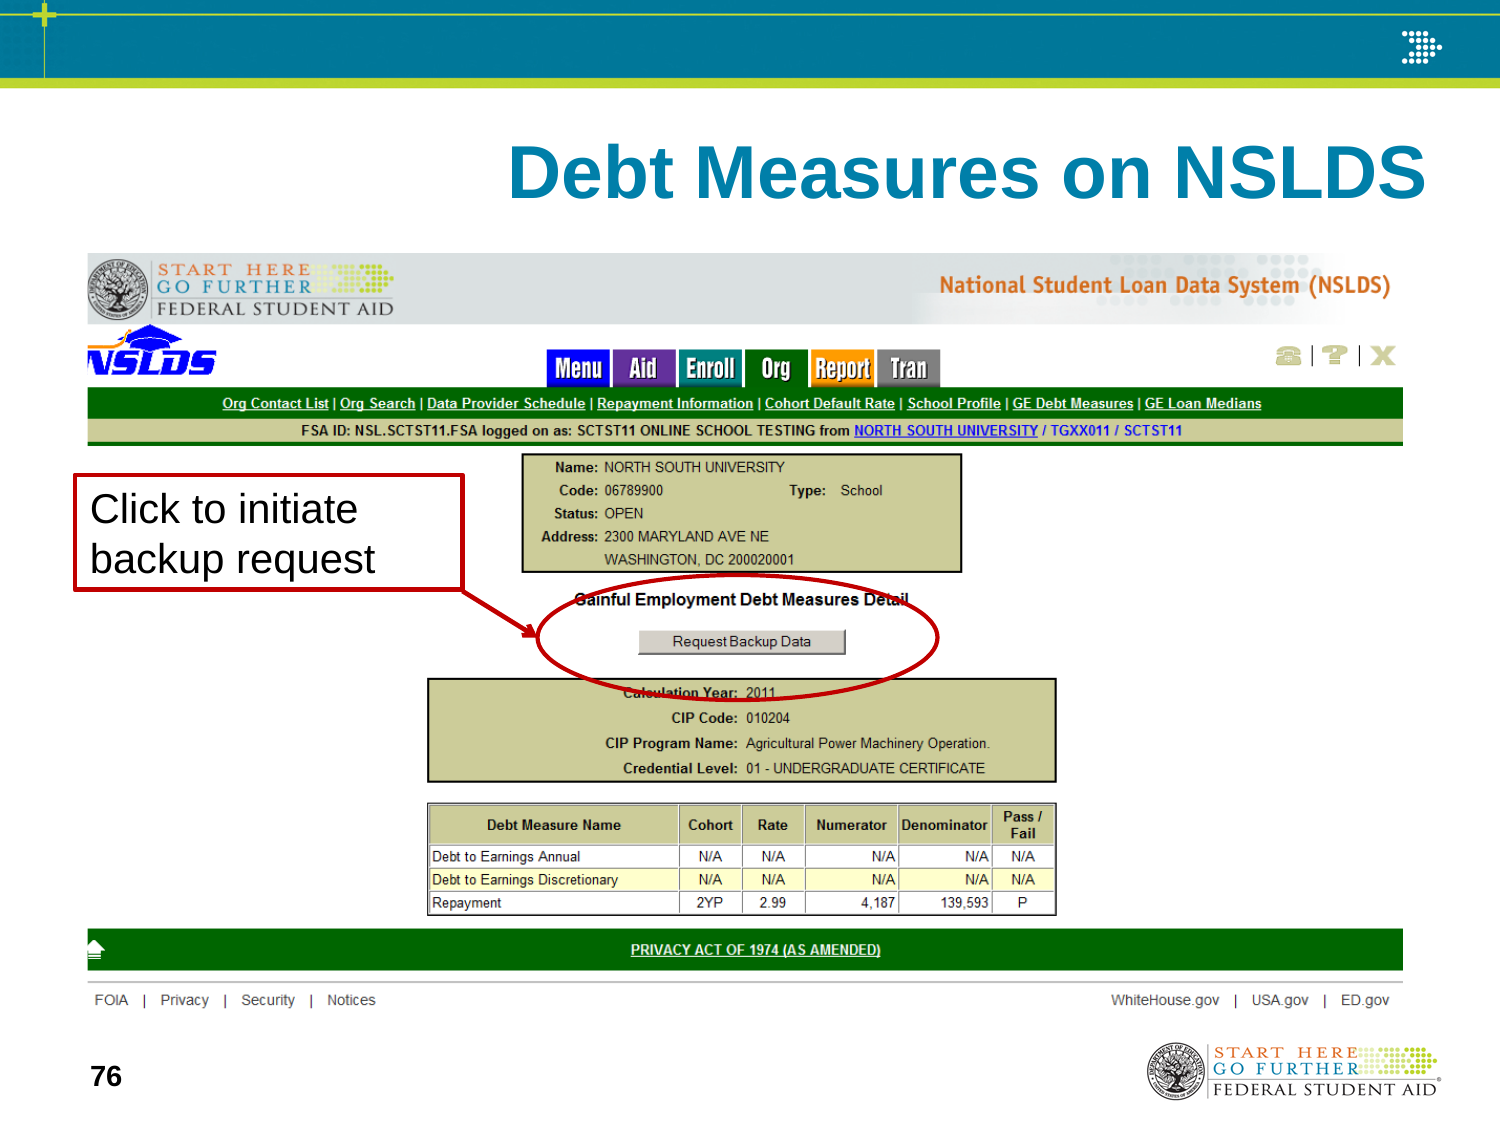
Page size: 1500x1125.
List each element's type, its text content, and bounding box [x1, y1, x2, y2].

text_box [462, 590, 538, 638]
picture [1424, 32, 1428, 42]
picture [0, 3, 1500, 26]
text_box Click to initiate backup request [74, 474, 82, 590]
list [87, 249, 1407, 1017]
picture [0, 78, 1500, 1125]
slide_number 76 [74, 1049, 388, 1125]
title Debt Measures on NSLDS [56, 112, 1444, 226]
